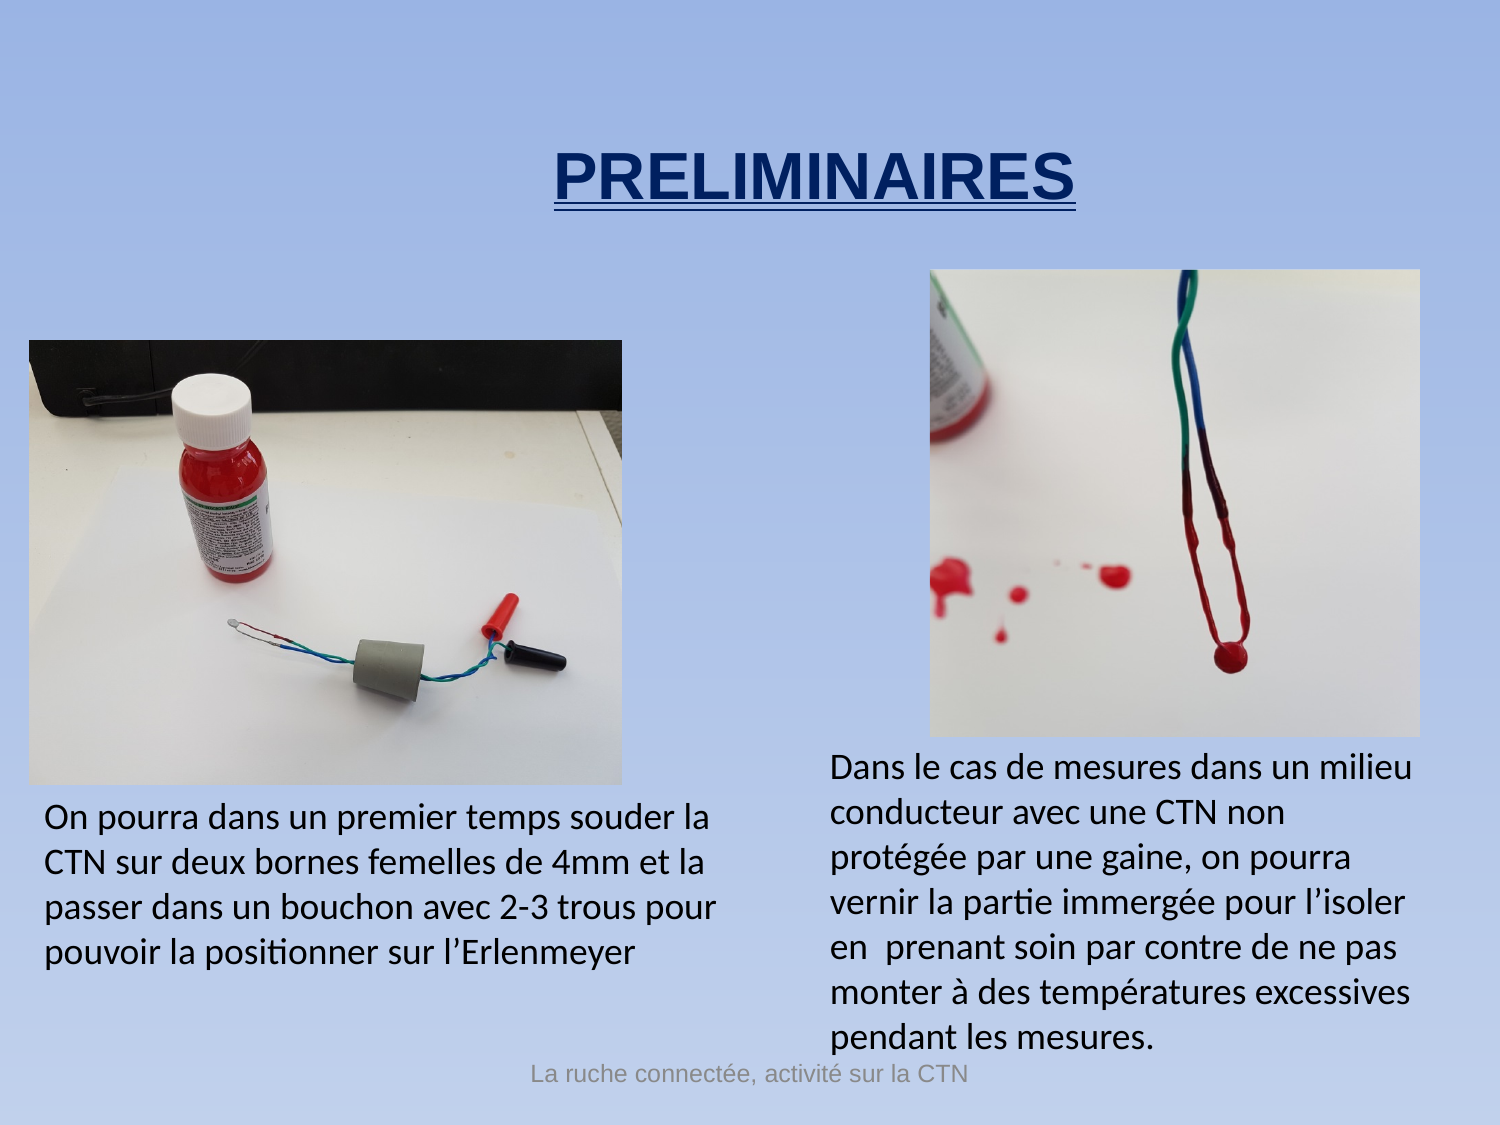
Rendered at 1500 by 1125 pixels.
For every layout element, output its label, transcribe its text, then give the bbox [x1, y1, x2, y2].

picture [29, 340, 623, 785]
text_box On pourra dans un premier temps souder la CTN sur deux bornes femelles de 4mm et la passer dans un bouchon avec 2-3 trous pour pouvoir la positionner sur l’Erlenmeyer [29, 784, 750, 980]
text_box PRELIMINAIRES [206, 125, 1424, 221]
picture [929, 257, 1420, 749]
text_box Dans le cas de mesures dans un milieu conducteur avec une CTN non protégée par une gaine, on pourra vernir la partie immergée pour l’isoler en prenant soin par contre de ne pas monter à des températures excessives pendant les mesures. [814, 734, 1441, 1065]
footer La ruche connectée, activité sur la CTN [512, 1042, 988, 1103]
